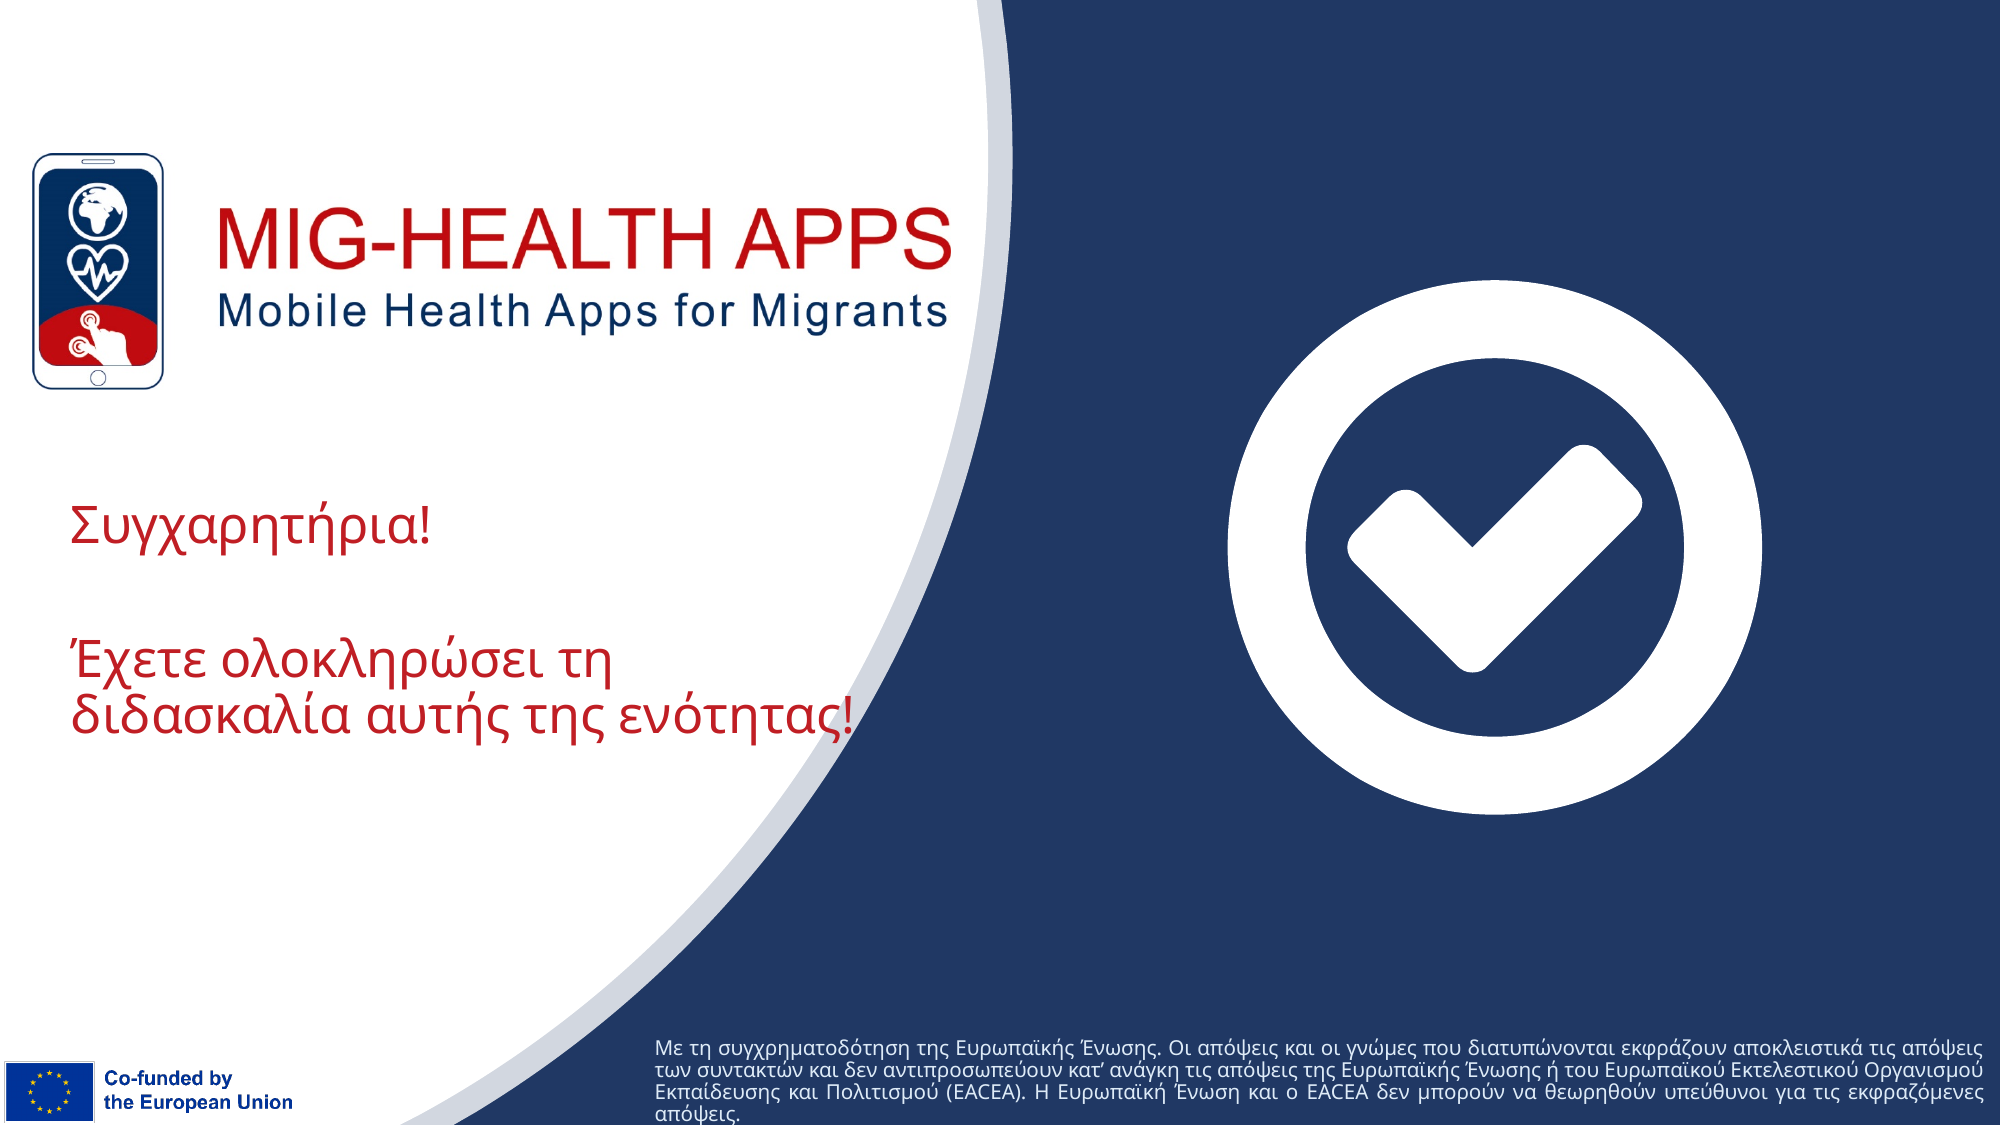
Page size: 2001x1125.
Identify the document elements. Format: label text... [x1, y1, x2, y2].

text_box [404, 764, 836, 1125]
picture [1, 1058, 304, 1125]
picture [32, 153, 951, 390]
picture [1226, 280, 1763, 816]
text_box [882, 0, 1014, 685]
text_box [0, 0, 990, 1125]
picture [70, 569, 452, 951]
text_box Συγχαρητήρια! Έχετε ολοκληρώσει τη διδασκαλία αυτής της ενότητας! [55, 479, 882, 764]
text_box Με τη συγχρηματοδότηση της Ευρωπαϊκής Ένωσης. Οι απόψεις και οι γνώμες που διατυπώνονται εκφράζουν αποκλειστικά τις απόψεις των συντακτών και δεν αντιπροσωπεύουν κατ’ ανάγκη τις απόψεις της Ευρωπαϊκής Ένωσης ή του Ευρωπαϊκού Εκτελεστικού Οργανισμού Εκπαίδευσης και Πολιτισμού (EACEA). Η Ευρωπαϊκή Ένωση και ο EACEA δεν μπορούν να θεωρηθούν υπεύθυνοι για τις εκφραζόμενες απόψεις. [639, 1029, 2000, 1125]
